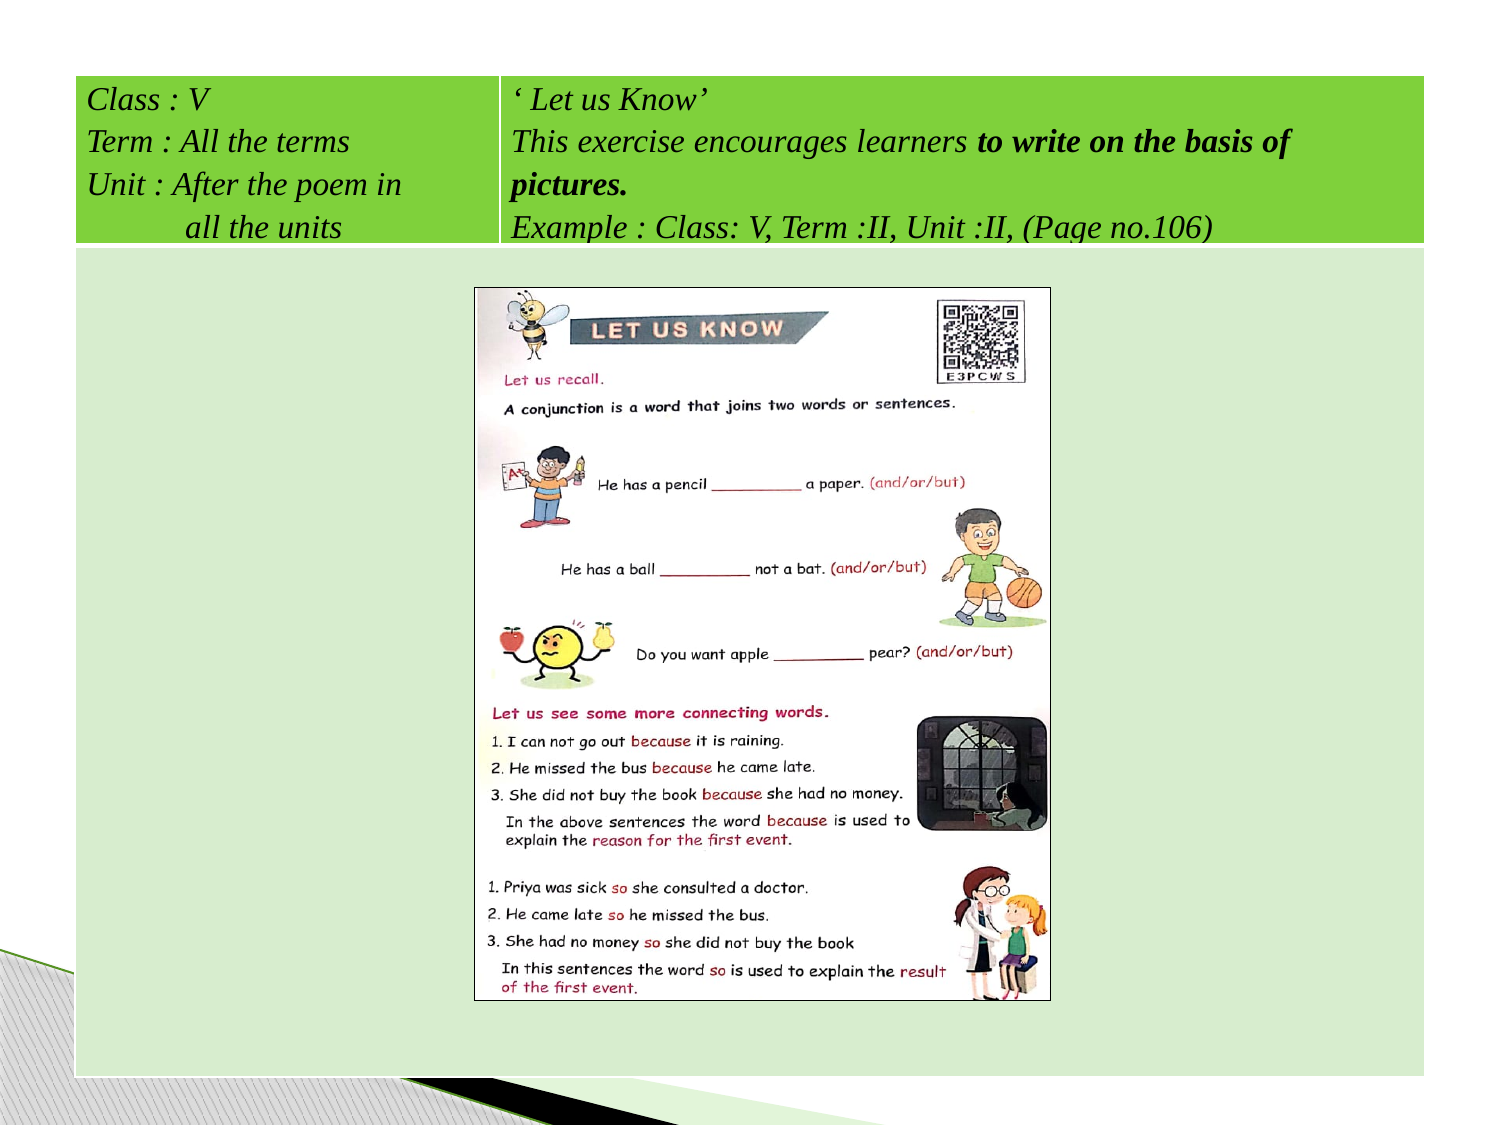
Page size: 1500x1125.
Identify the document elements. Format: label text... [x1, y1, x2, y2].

table_cell [76, 248, 1424, 1076]
picture [474, 287, 1051, 1001]
title . [62, 37, 1413, 80]
table_header Class : V Term : All the terms Unit : After the poem in all the units [76, 80, 499, 243]
table_header ‘ Let us Know’ This exercise encourages learners to write on the basis of pictures. Example : Class: V, Term :II, Unit :II, (Page no.106) [501, 76, 1424, 243]
